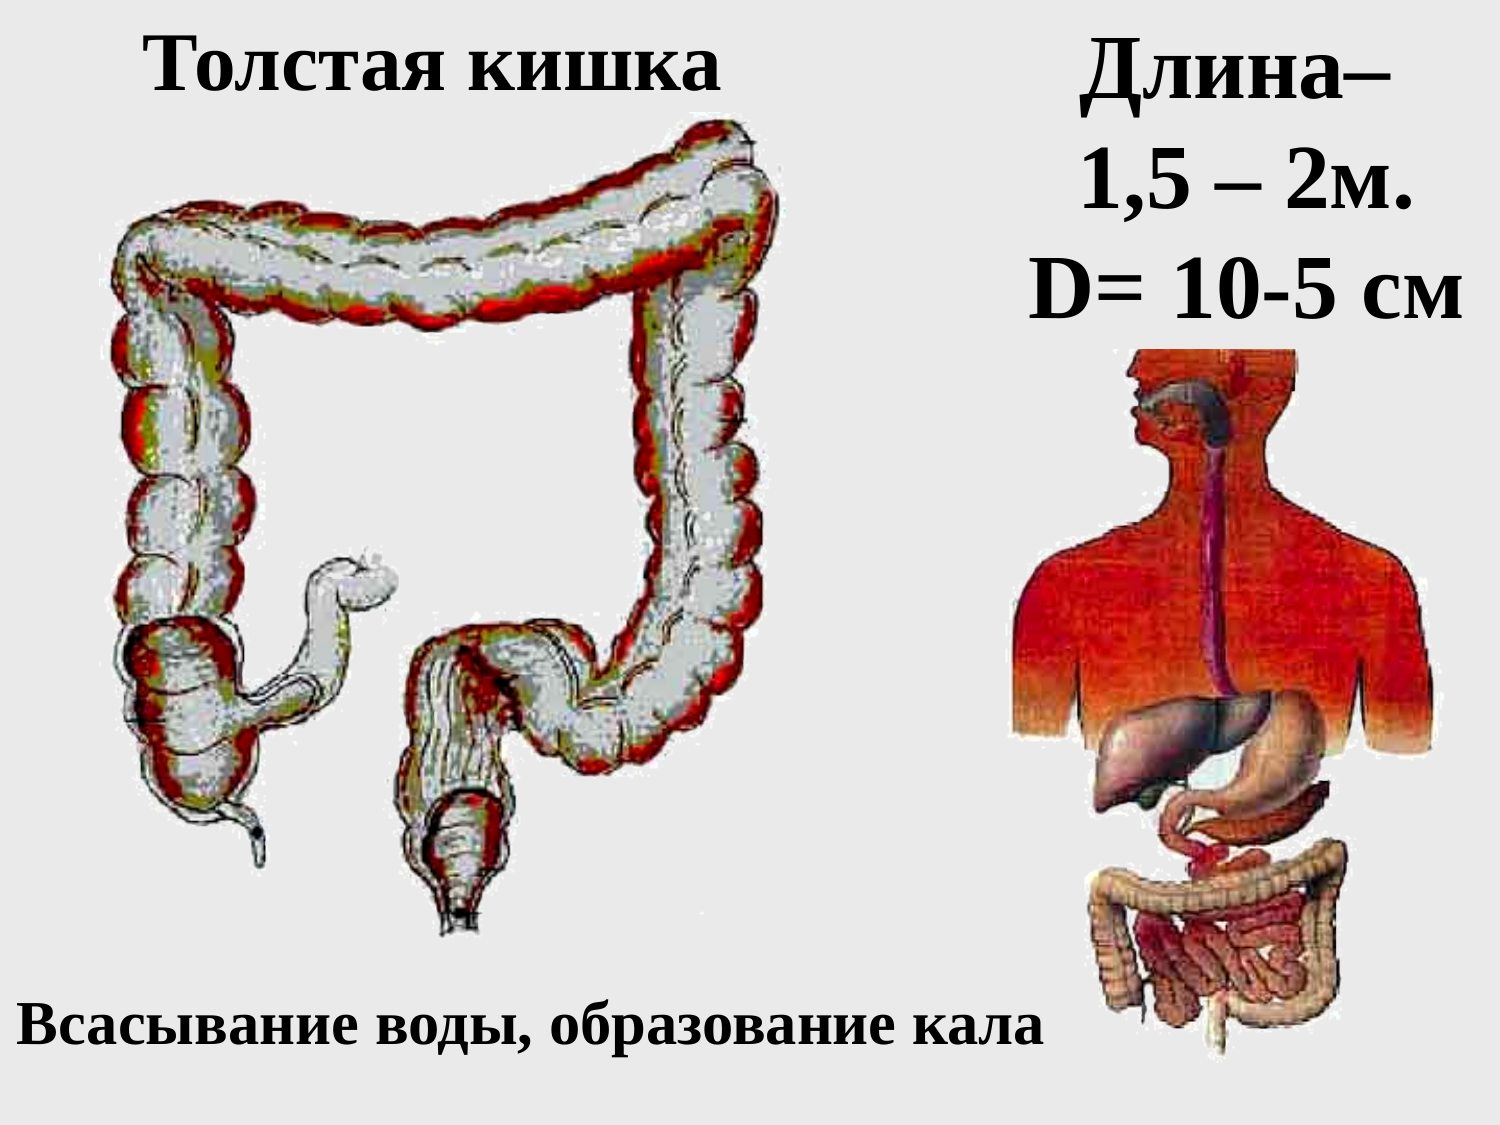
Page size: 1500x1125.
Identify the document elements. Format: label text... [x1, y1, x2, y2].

picture [999, 349, 1444, 1063]
text_box Длина– 1,5 – 2м. D= 10-5 см [993, 0, 1500, 345]
picture [99, 112, 786, 947]
text_box Всасывание воды, образование кала [2, 975, 994, 1065]
text_box Толстая кишка [127, 0, 738, 110]
